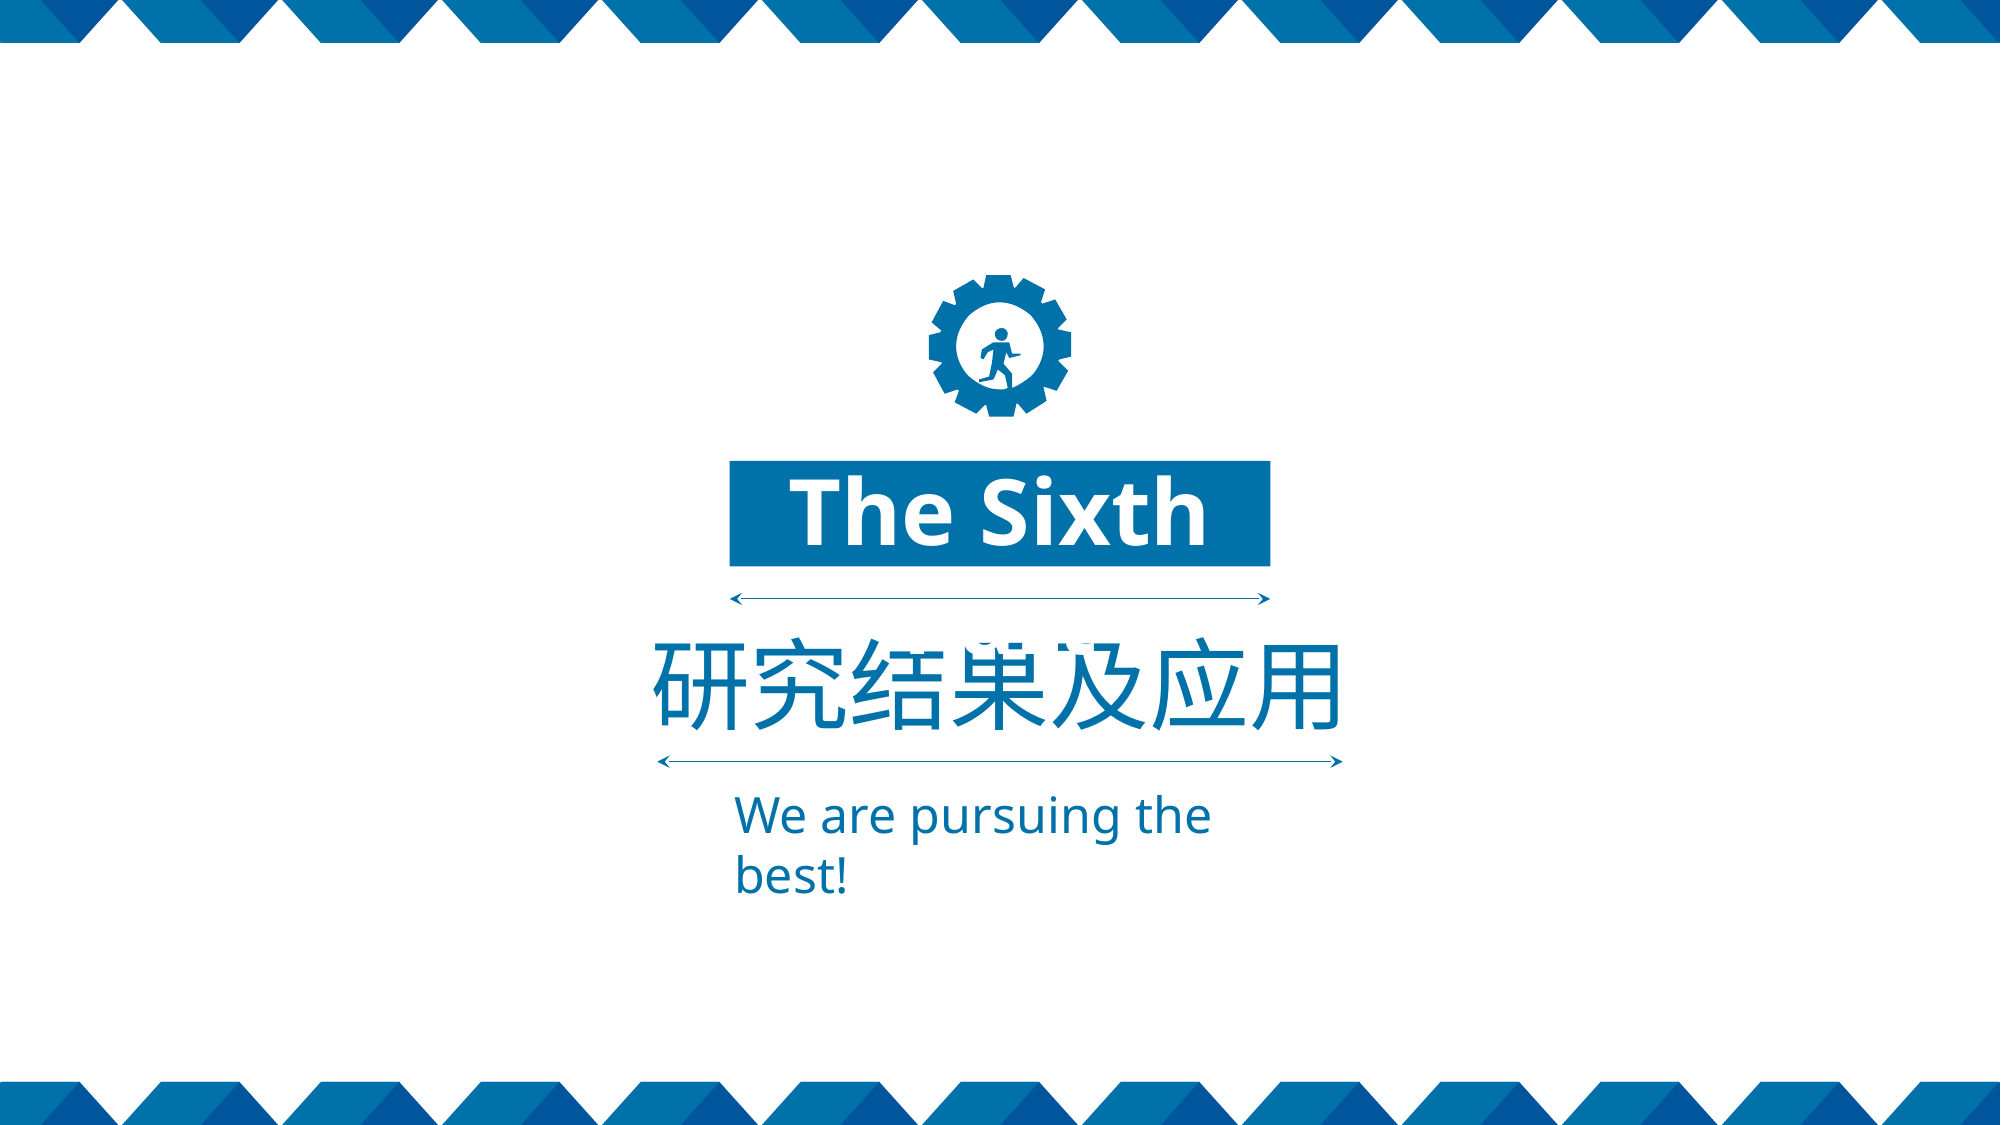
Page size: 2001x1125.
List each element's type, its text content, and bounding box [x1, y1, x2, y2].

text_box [0, 0, 2000, 43]
text_box [928, 275, 1072, 417]
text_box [0, 1081, 2000, 1125]
text_box We are pursuing the best! [719, 776, 1281, 912]
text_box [692, 446, 1308, 573]
text_box 研究结果及应用 [613, 614, 1387, 750]
